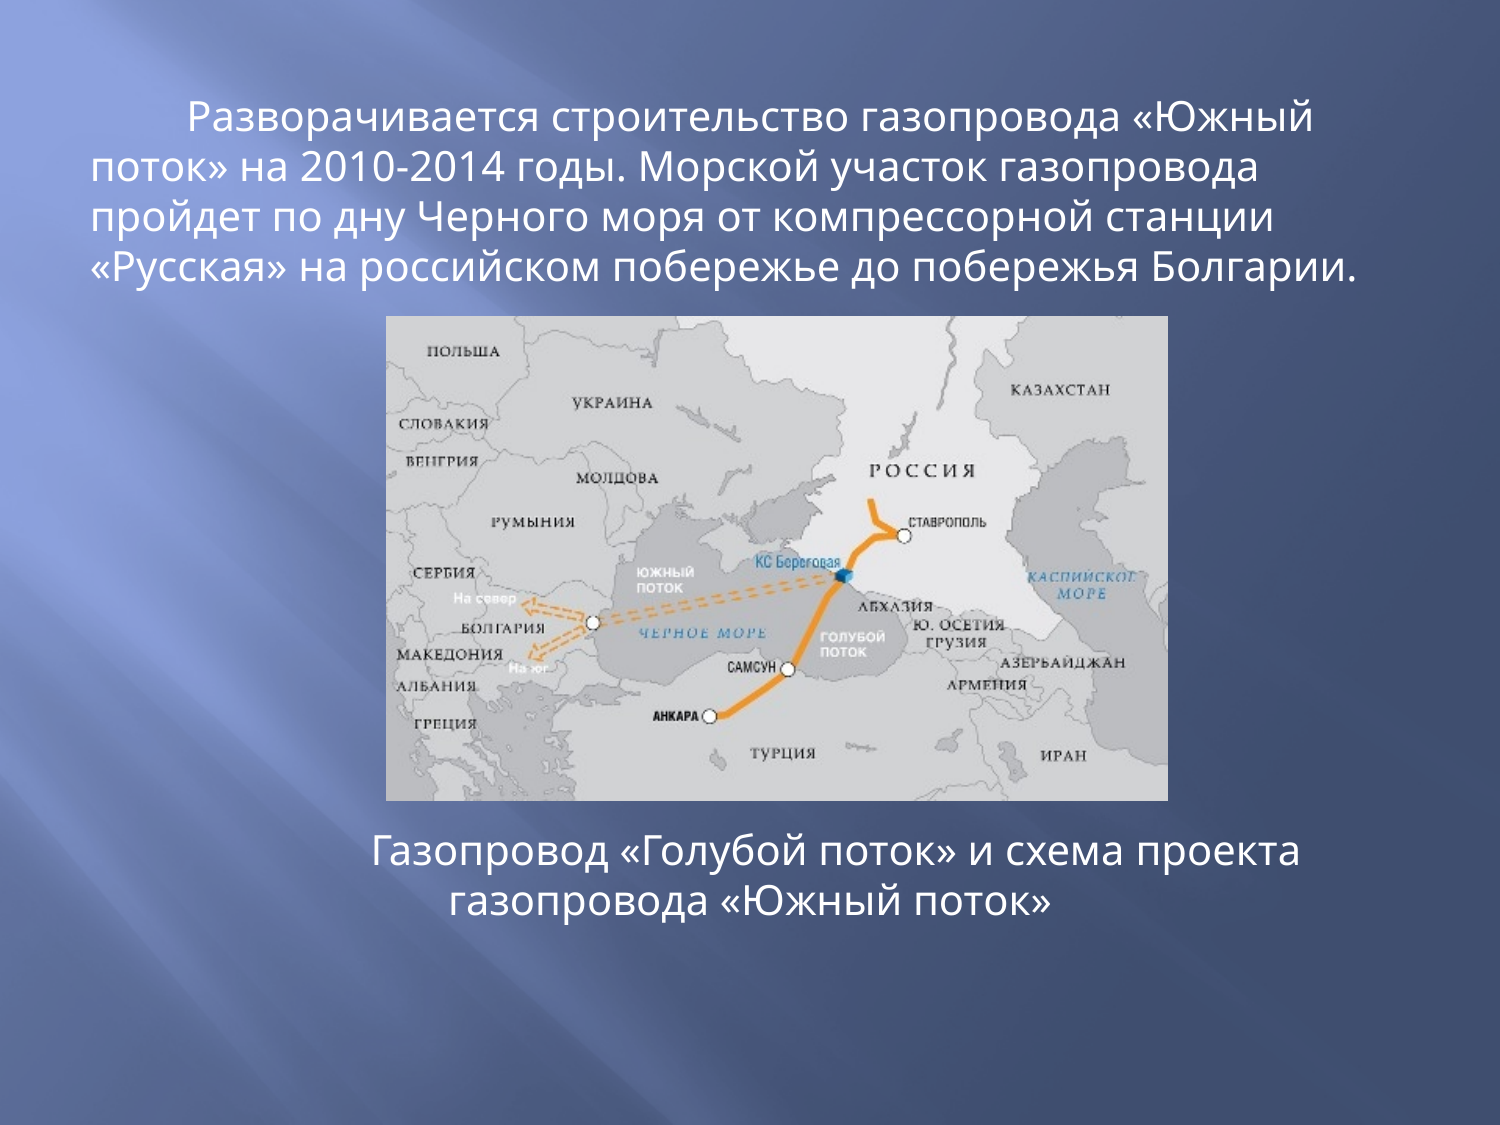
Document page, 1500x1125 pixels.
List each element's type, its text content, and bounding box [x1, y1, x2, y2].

picture [386, 316, 1169, 801]
list Разворачивается строительство газопровода «Южный поток» на 2010-2014 годы. Морской участок газопровода пройдет по дну Черного моря от компрессорной станции «Русская» на российском побережье до побережья Болгарии. Газопровод «Голубой поток» и схема проекта газопровода «Южный поток» [75, 82, 1425, 1035]
